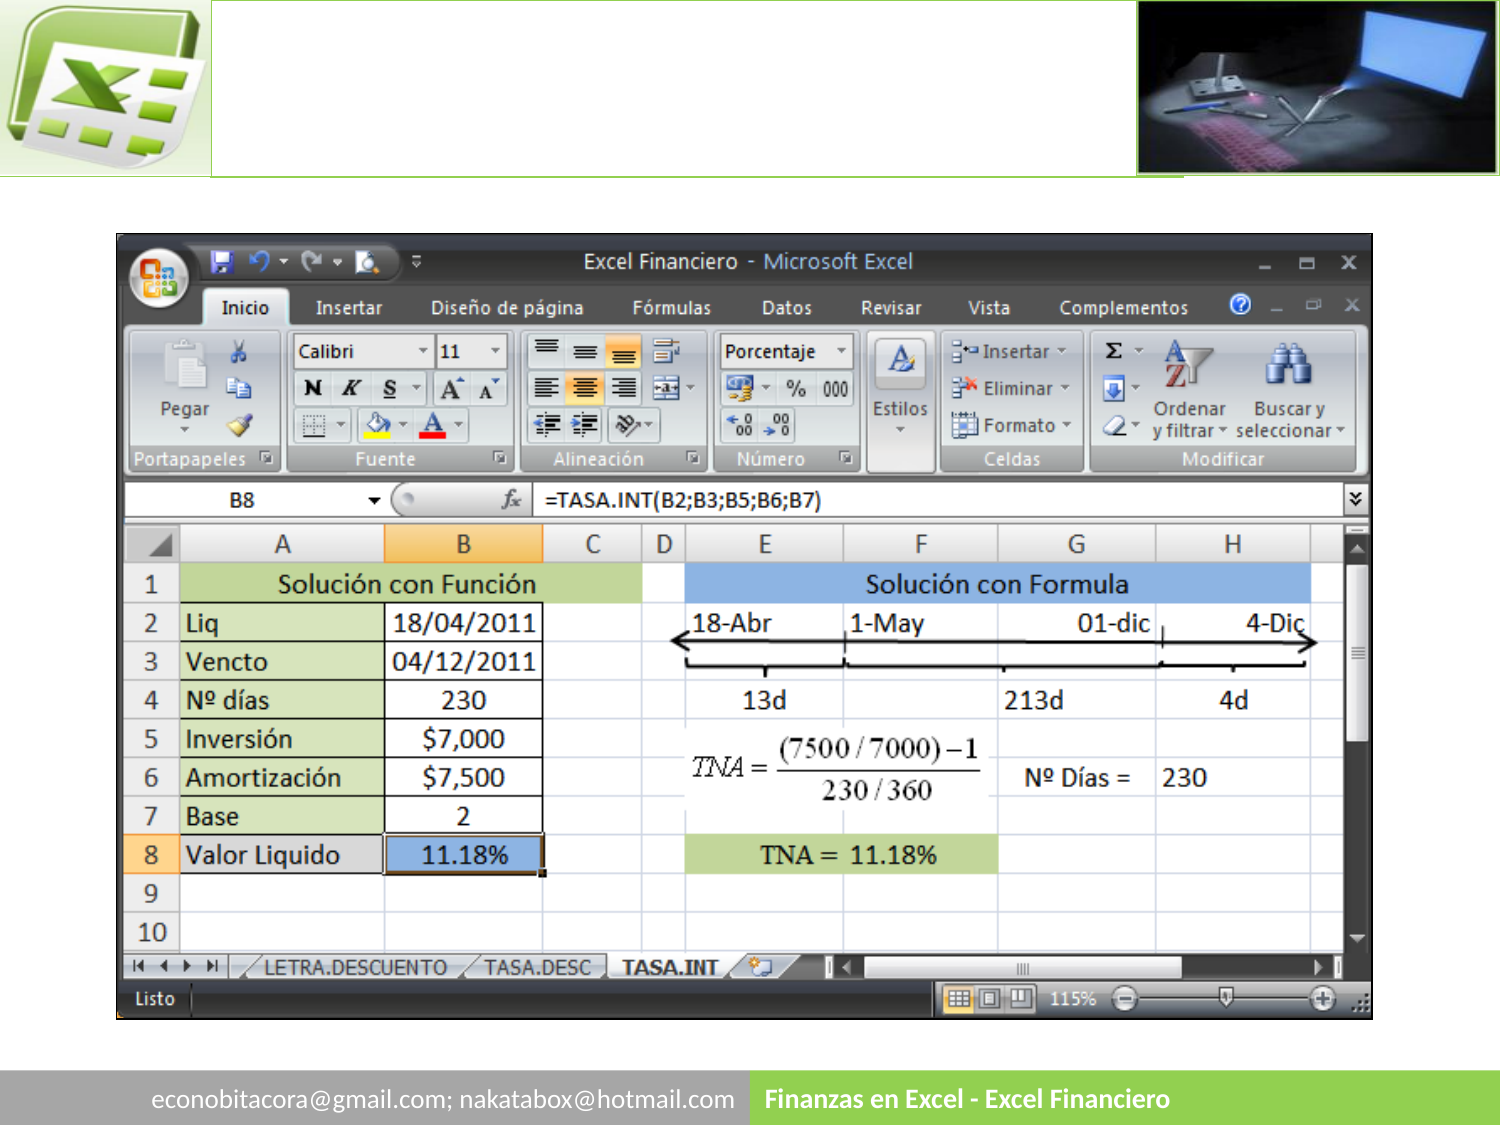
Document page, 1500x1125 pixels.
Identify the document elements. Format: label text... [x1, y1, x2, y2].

text_box [212, 0, 1134, 178]
picture [0, 0, 212, 177]
picture [116, 234, 1372, 1019]
picture [1136, 0, 1500, 177]
text_box Finanzas en Excel - Excel Financiero [749, 1070, 1500, 1125]
text_box econobitacora@gmail.com; nakatabox@hotmail.com [0, 1070, 749, 1125]
